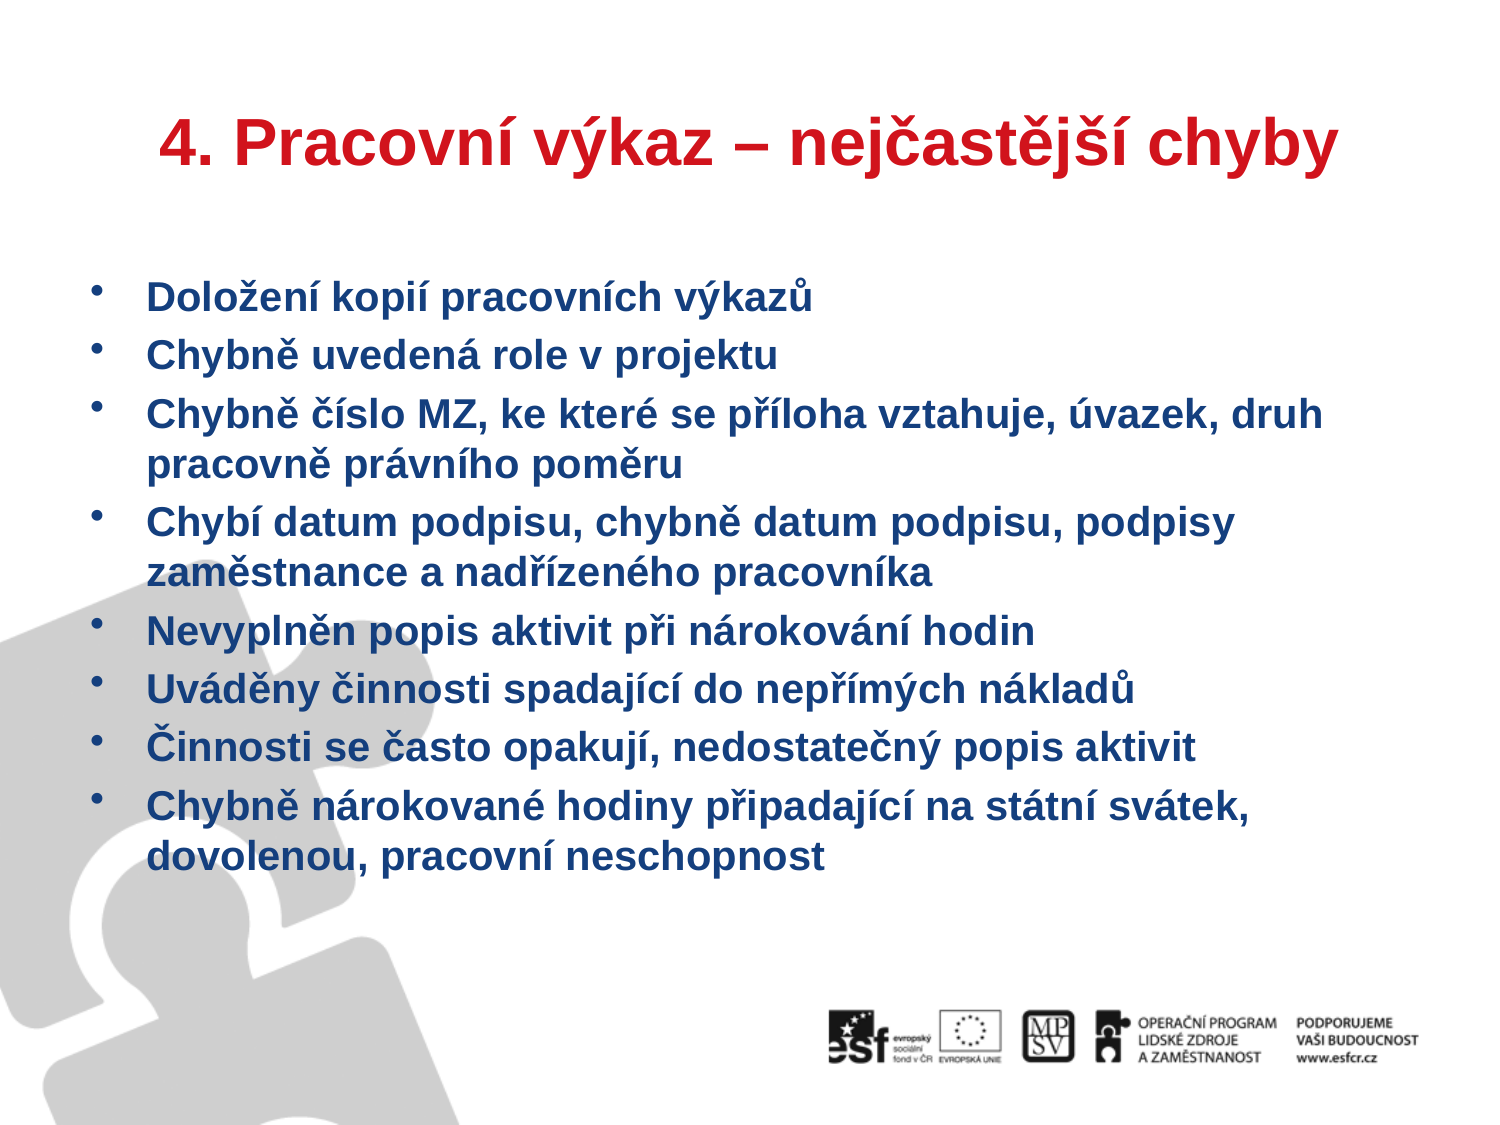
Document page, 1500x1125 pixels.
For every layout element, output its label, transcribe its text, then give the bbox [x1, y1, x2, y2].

picture [0, 0, 1500, 1125]
list Doložení kopií pracovních výkazů Chybně uvedená role v projektu Chybně číslo MZ, ke které se příloha vztahuje, úvazek, druh pracovně právního poměru Chybí datum podpisu, chybně datum podpisu, podpisy zaměstnance a nadřízeného pracovníka Nevyplněn popis aktivit při nárokování hodin Uváděny činnosti spadající do nepřímých nákladů Činnosti se často opakují, nedostatečný popis aktivit Chybně nárokované hodiny připadající na státní svátek, dovolenou, pracovní neschopnost [74, 262, 1426, 1006]
title 4. Pracovní výkaz – nejčastější chyby [74, 44, 1426, 233]
